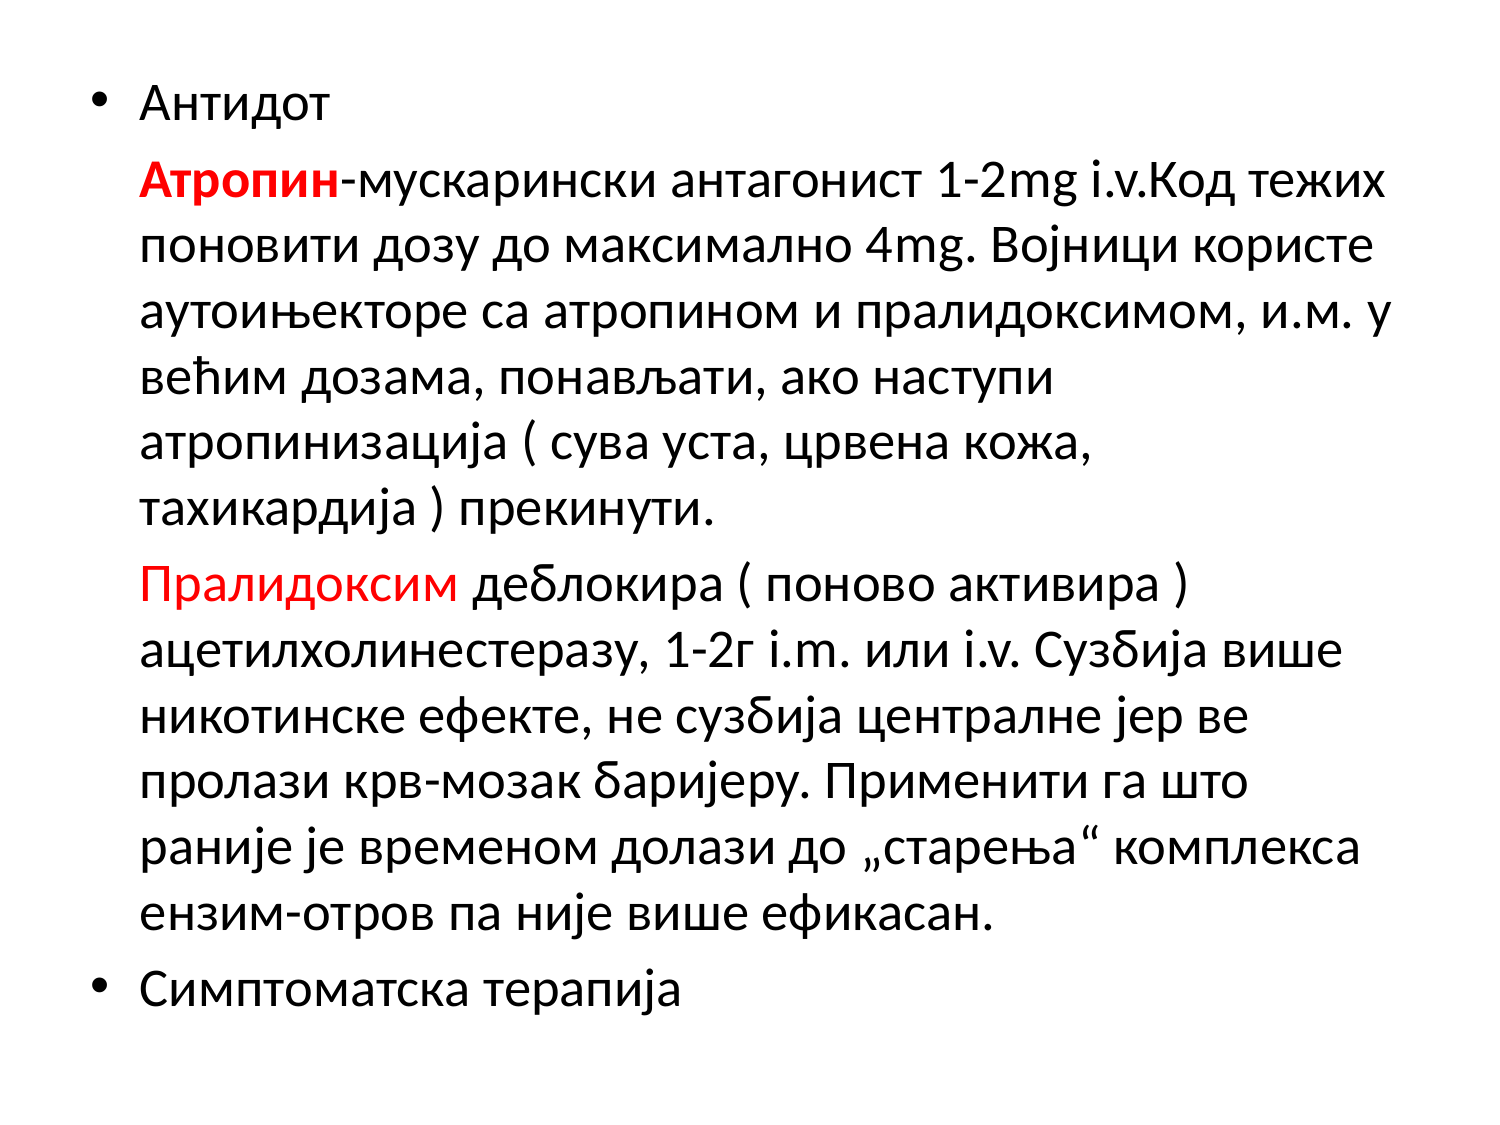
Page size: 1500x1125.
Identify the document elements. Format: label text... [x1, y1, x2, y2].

list Антидот Атропин-мускарински антагонист 1-2mg i.v.Код тежих поновити дозу до максимално 4mg. Војници користе аутоињекторе са атропином и пралидоксимом, и.м. у већим дозама, понављати, ако наступи атропинизација ( сува уста, црвена кожа, тахикардија ) прекинути. Пралидоксим деблокира ( поново активира ) ацетилхолинестеразу, 1-2г i.m. или i.v. Сузбија више никотинске ефекте, не сузбија централне јер ве пролази крв-мозак баријеру. Применити га што раније је временом долази до „старења“ комплекса ензим-отров па није више ефикасан. Симптоматска терапија [75, 58, 1425, 1035]
